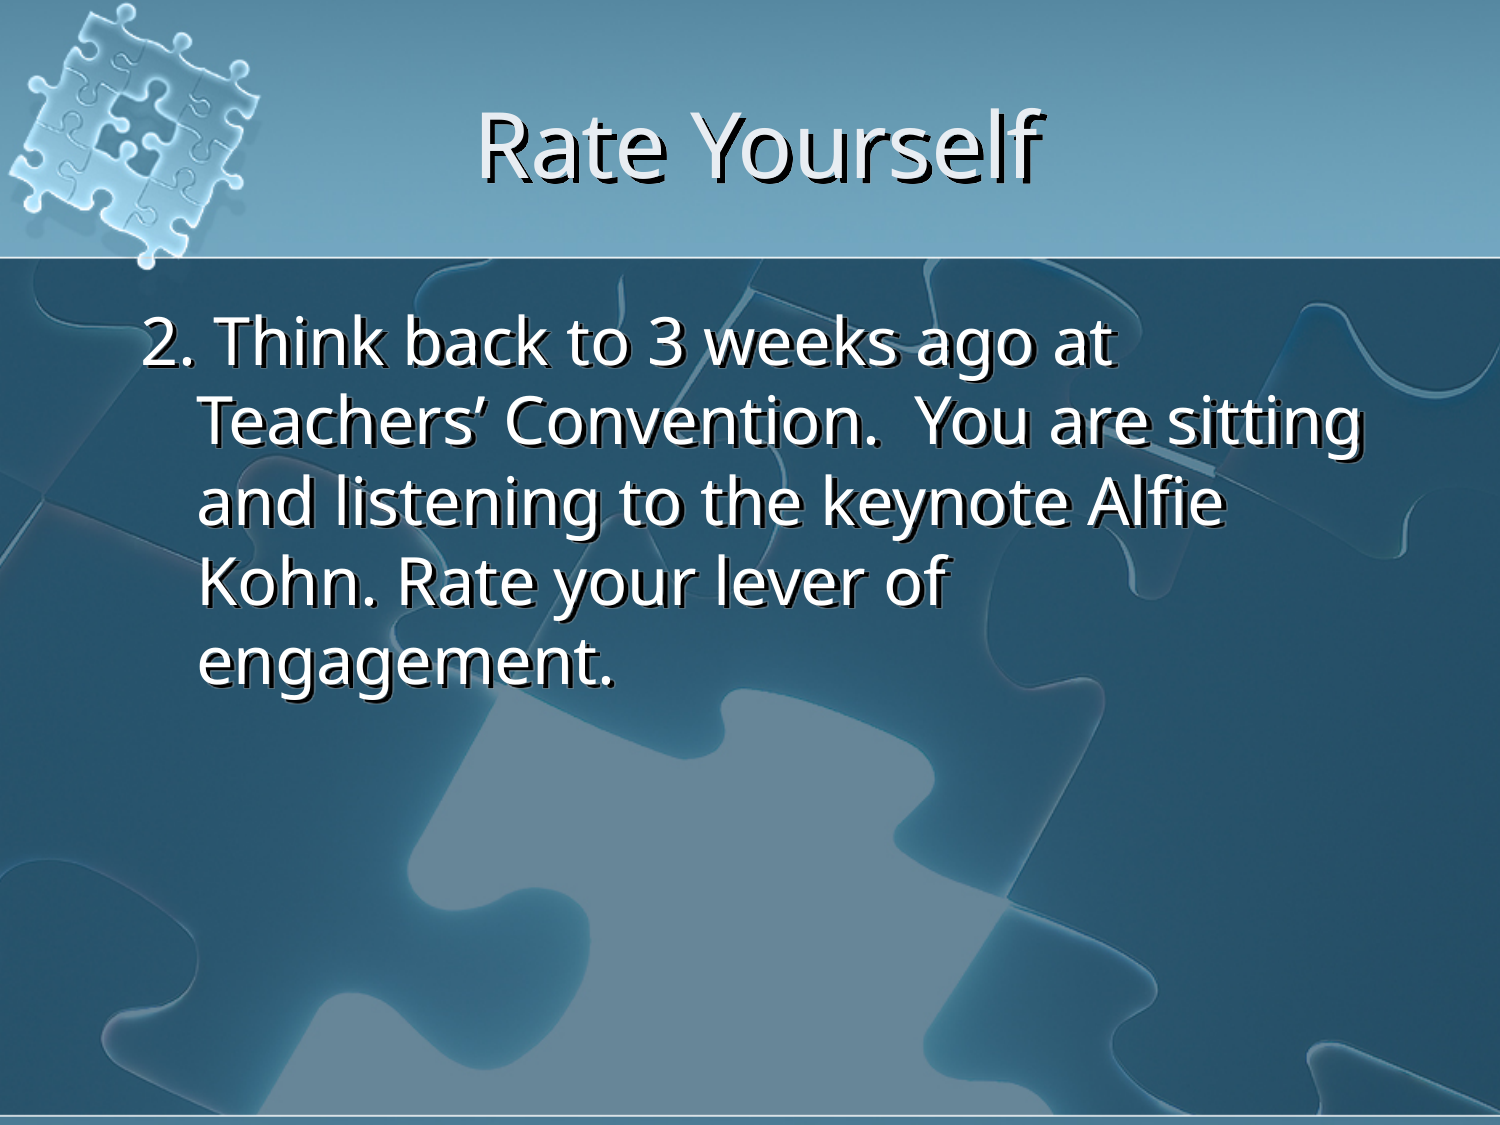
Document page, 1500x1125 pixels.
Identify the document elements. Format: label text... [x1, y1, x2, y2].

list 2. Think back to 3 weeks ago at Teachers’ Convention. You are sitting and listening to the keynote Alfie Kohn. Rate your lever of engagement. [124, 290, 1388, 1071]
title Rate Yourself [124, 54, 1388, 230]
picture [0, 0, 1500, 1125]
